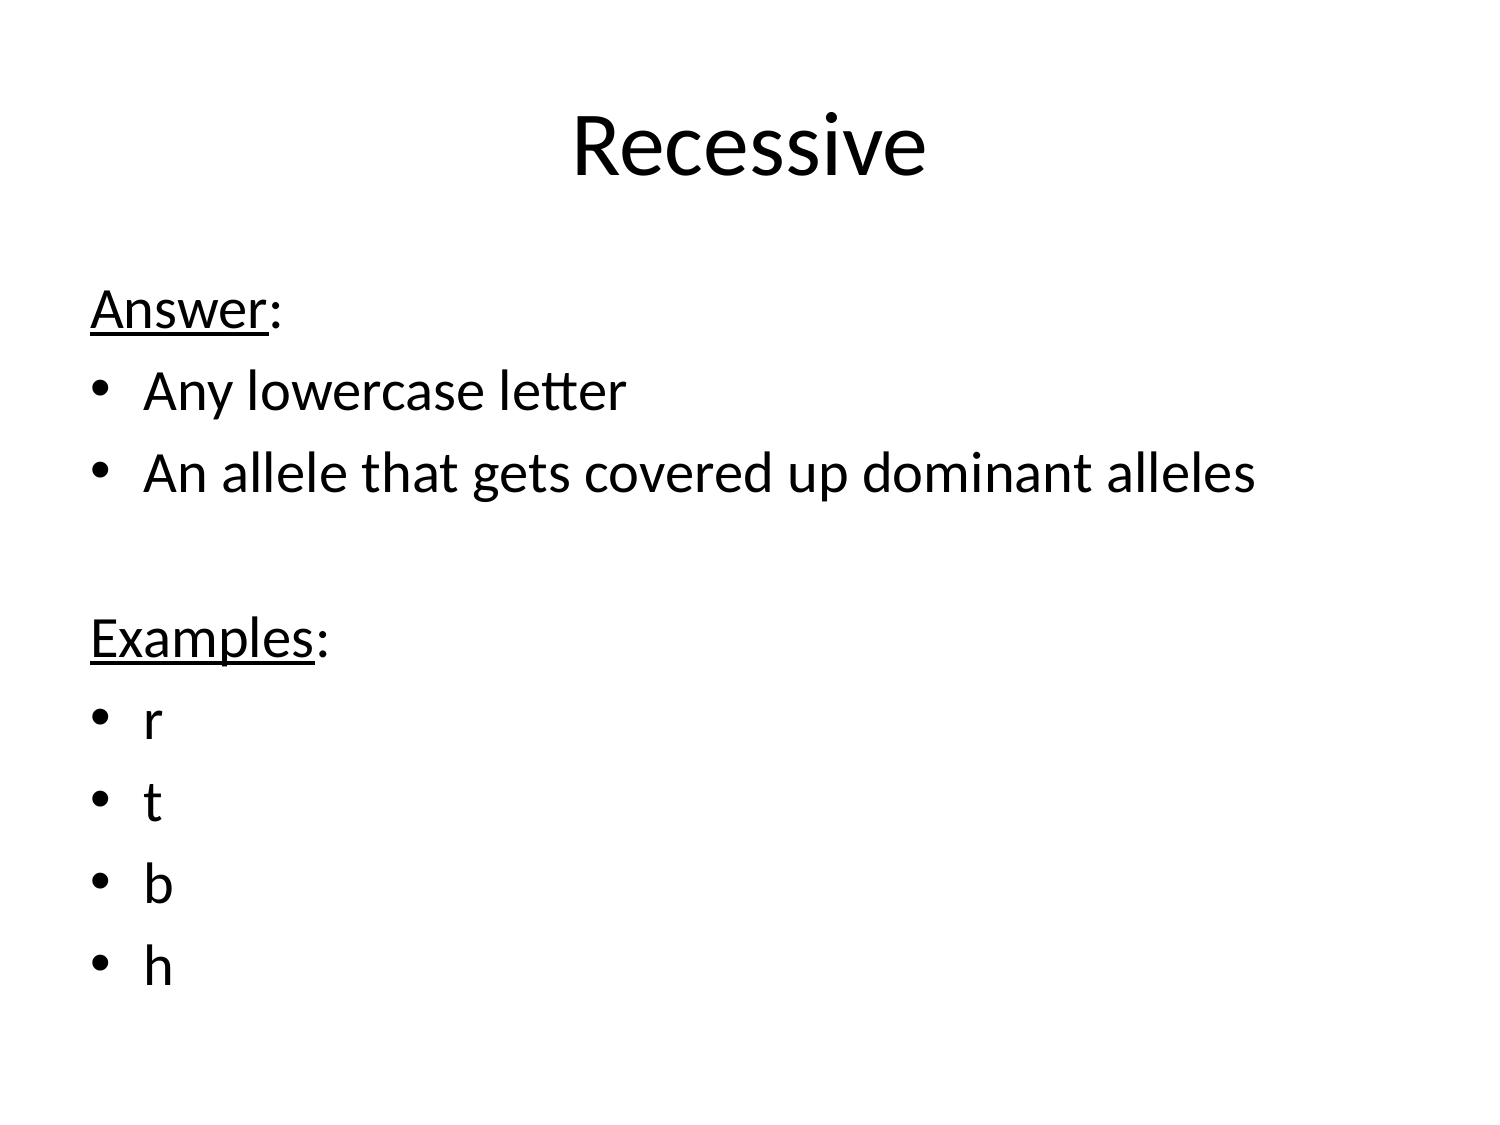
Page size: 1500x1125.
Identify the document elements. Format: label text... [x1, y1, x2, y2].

list Answer: Any lowercase letter An allele that gets covered up dominant alleles Examples: r t b h [75, 262, 1425, 1005]
title Recessive [75, 45, 1425, 233]
